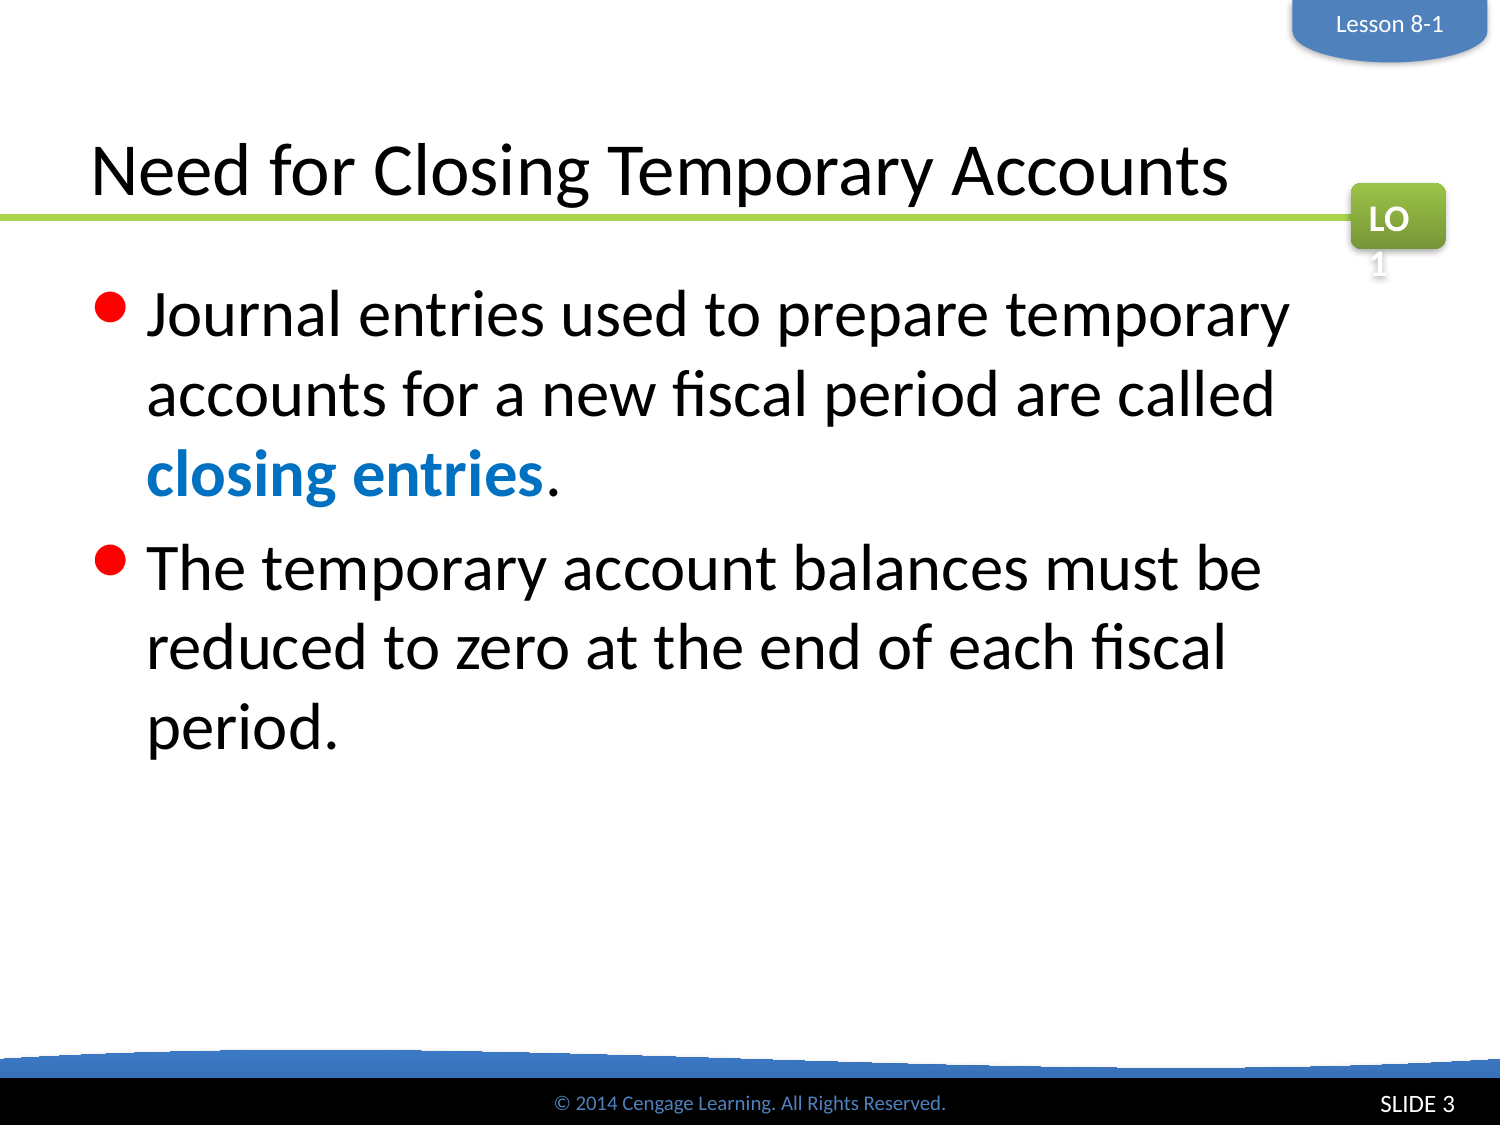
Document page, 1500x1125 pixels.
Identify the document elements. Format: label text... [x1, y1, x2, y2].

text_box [1292, 0, 1488, 63]
list Journal entries used to prepare temporary accounts for a new fiscal period are called closing entries. The temporary account balances must be reduced to zero at the end of each fiscal period. [75, 262, 1425, 1005]
title Need for Closing Temporary Accounts [75, 29, 1350, 218]
text_box LO1 [1350, 183, 1446, 250]
slide_number SLIDE 3 [1170, 1080, 1470, 1125]
